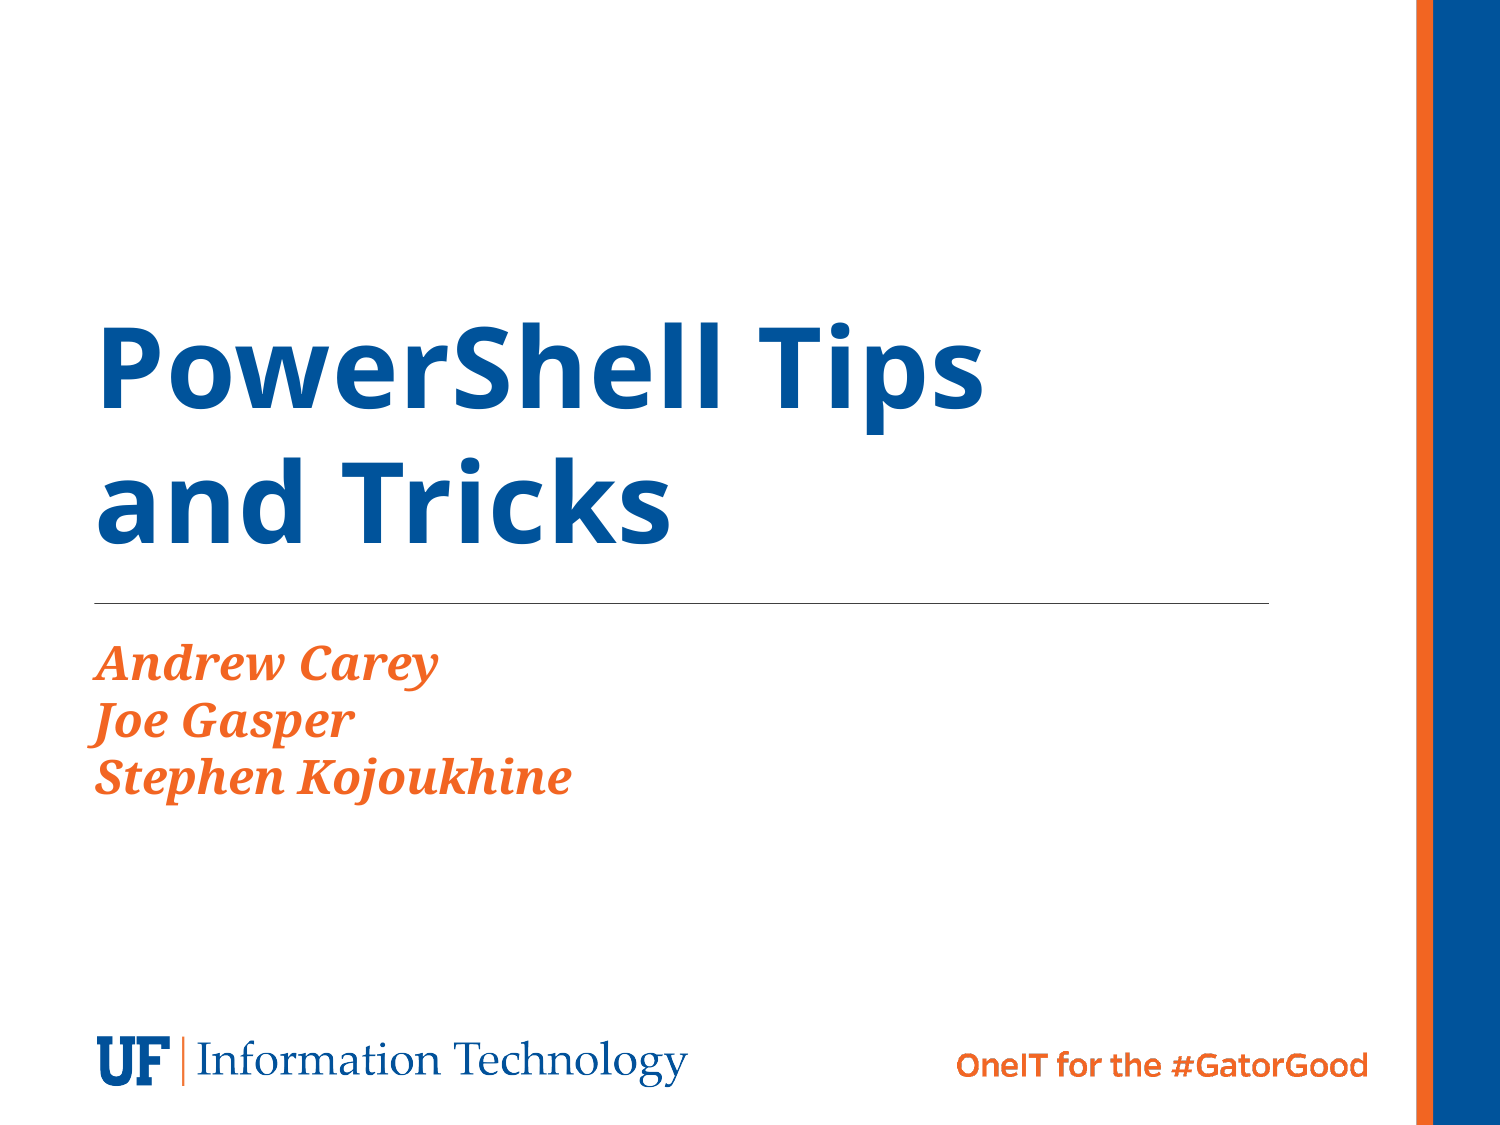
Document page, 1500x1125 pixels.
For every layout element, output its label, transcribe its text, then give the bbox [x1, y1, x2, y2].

title PowerShell Tips and Tricks [94, 283, 1204, 579]
picture [97, 1034, 689, 1088]
subtitle Andrew Carey Joe Gasper Stephen Kojoukhine [94, 632, 1269, 806]
picture [957, 1051, 1367, 1077]
